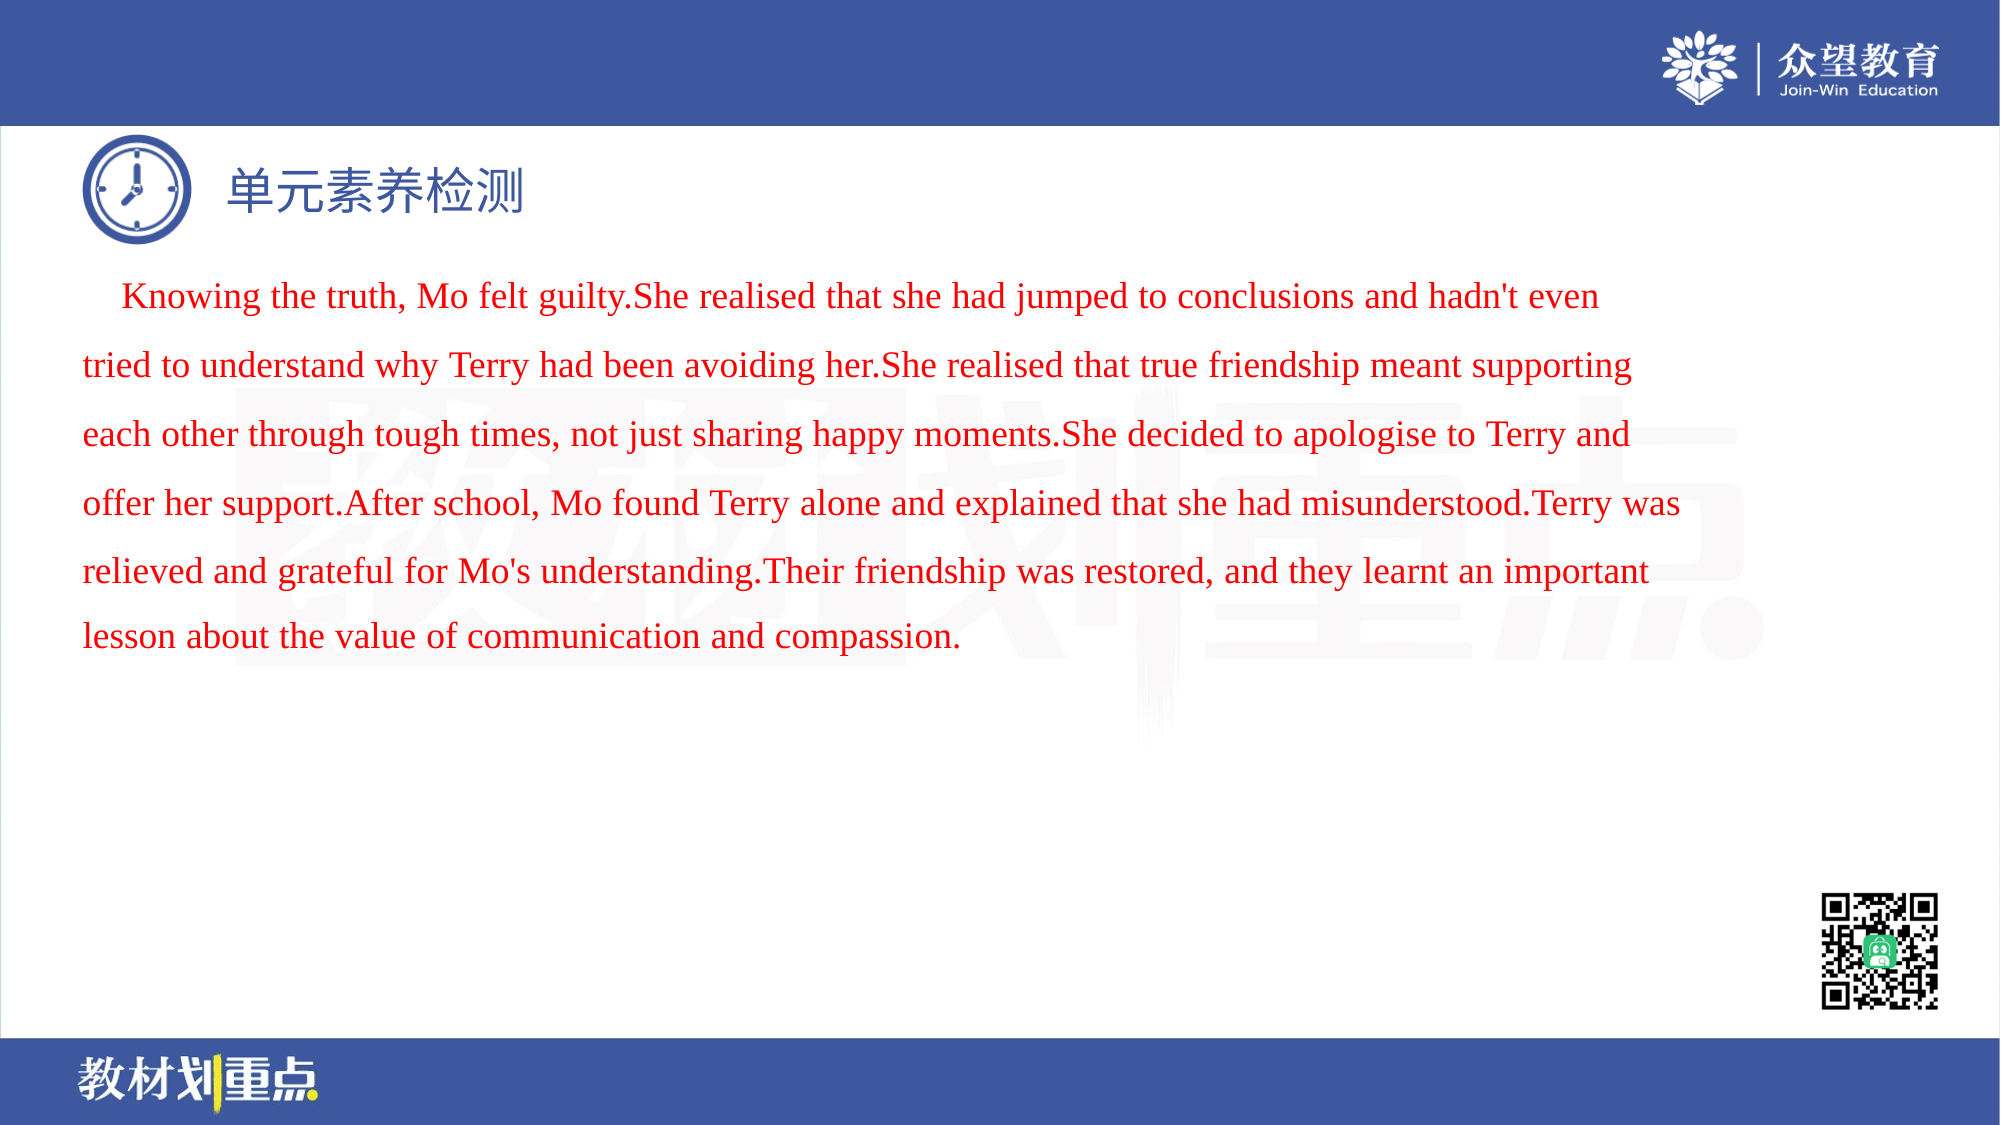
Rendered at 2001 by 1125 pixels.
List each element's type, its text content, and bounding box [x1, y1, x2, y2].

text_box Knowing the truth, Mo felt guilty.She realised that she had jumped to conclusions and hadn't even tried to understand why Terry had been avoiding her.She realised that true friendship meant supporting each other through tough times, not just sharing happy moments.She decided to apologise to Terry and offer her support.After school, Mo found Terry alone and explained that she had misunderstood.Terry was relieved and grateful for Mo's understanding.Their friendship was restored, and they learnt an important lesson about the value of communication and compassion. [82, 247, 1817, 649]
picture [0, 0, 2000, 1125]
